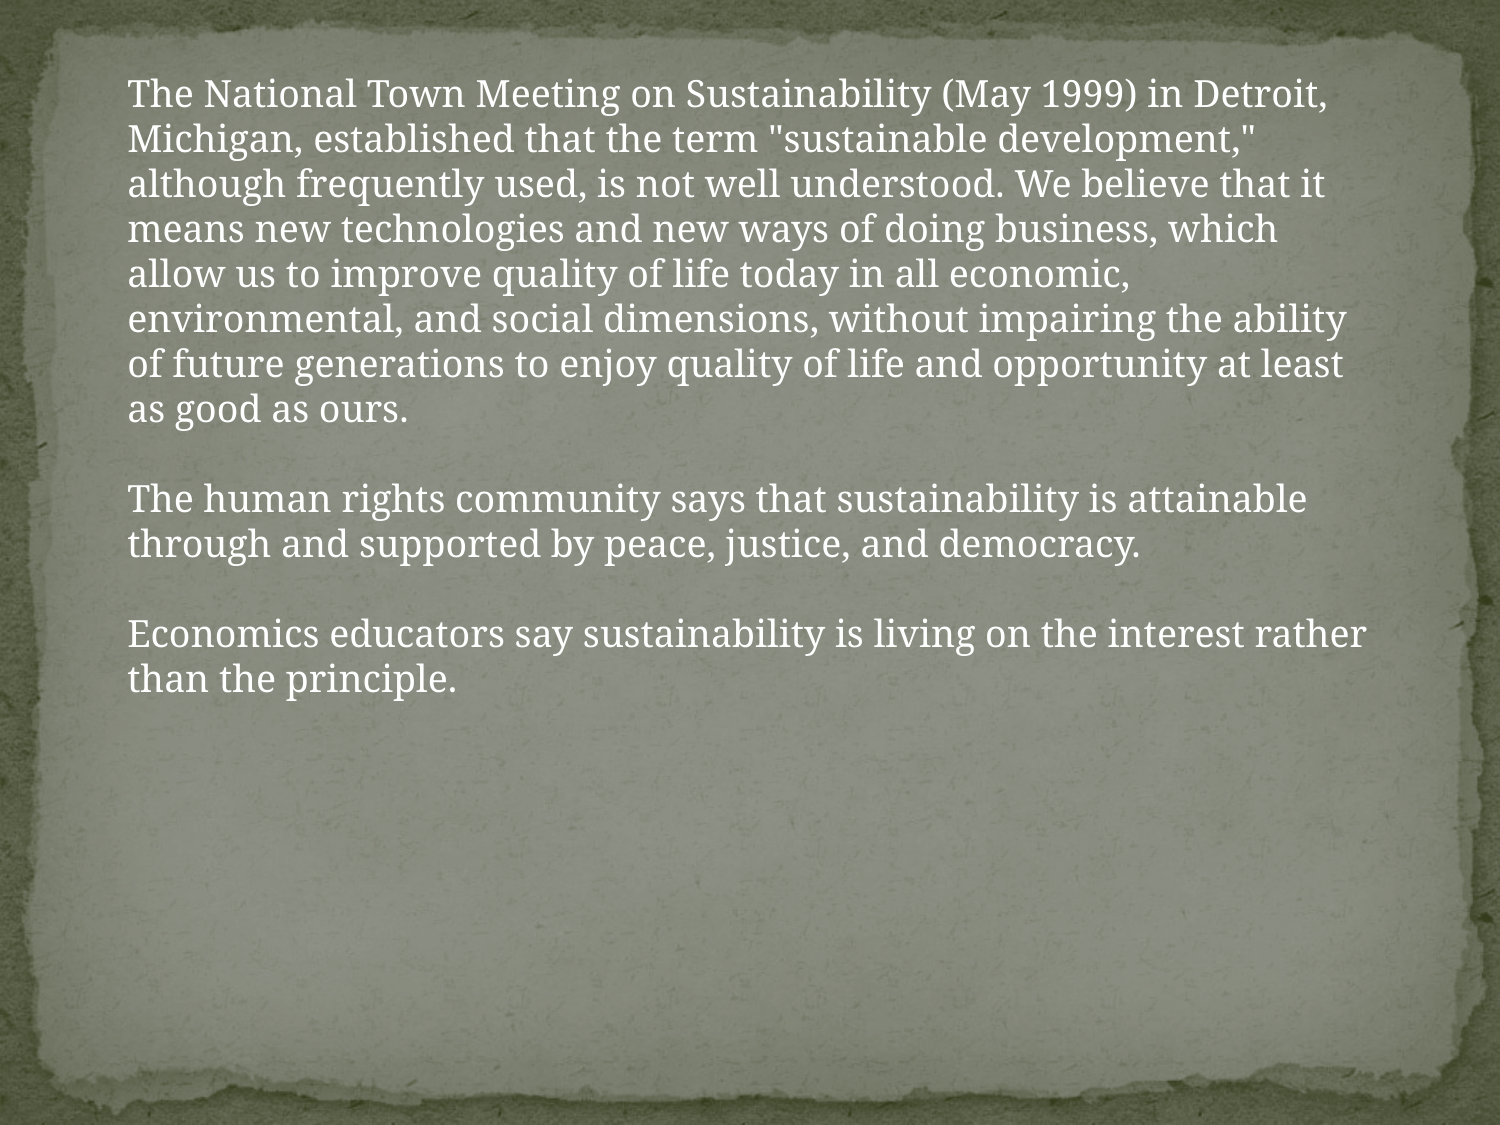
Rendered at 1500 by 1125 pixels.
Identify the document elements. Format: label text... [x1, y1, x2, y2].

text_box The National Town Meeting on Sustainability (May 1999) in Detroit, Michigan, established that the term "sustainable development," although frequently used, is not well understood. We believe that it means new technologies and new ways of doing business, which allow us to improve quality of life today in all economic, environmental, and social dimensions, without impairing the ability of future generations to enjoy quality of life and opportunity at least as good as ours. The human rights community says that sustainability is attainable through and supported by peace, justice, and democracy. Economics educators say sustainability is living on the interest rather than the principle. [112, 62, 1388, 753]
